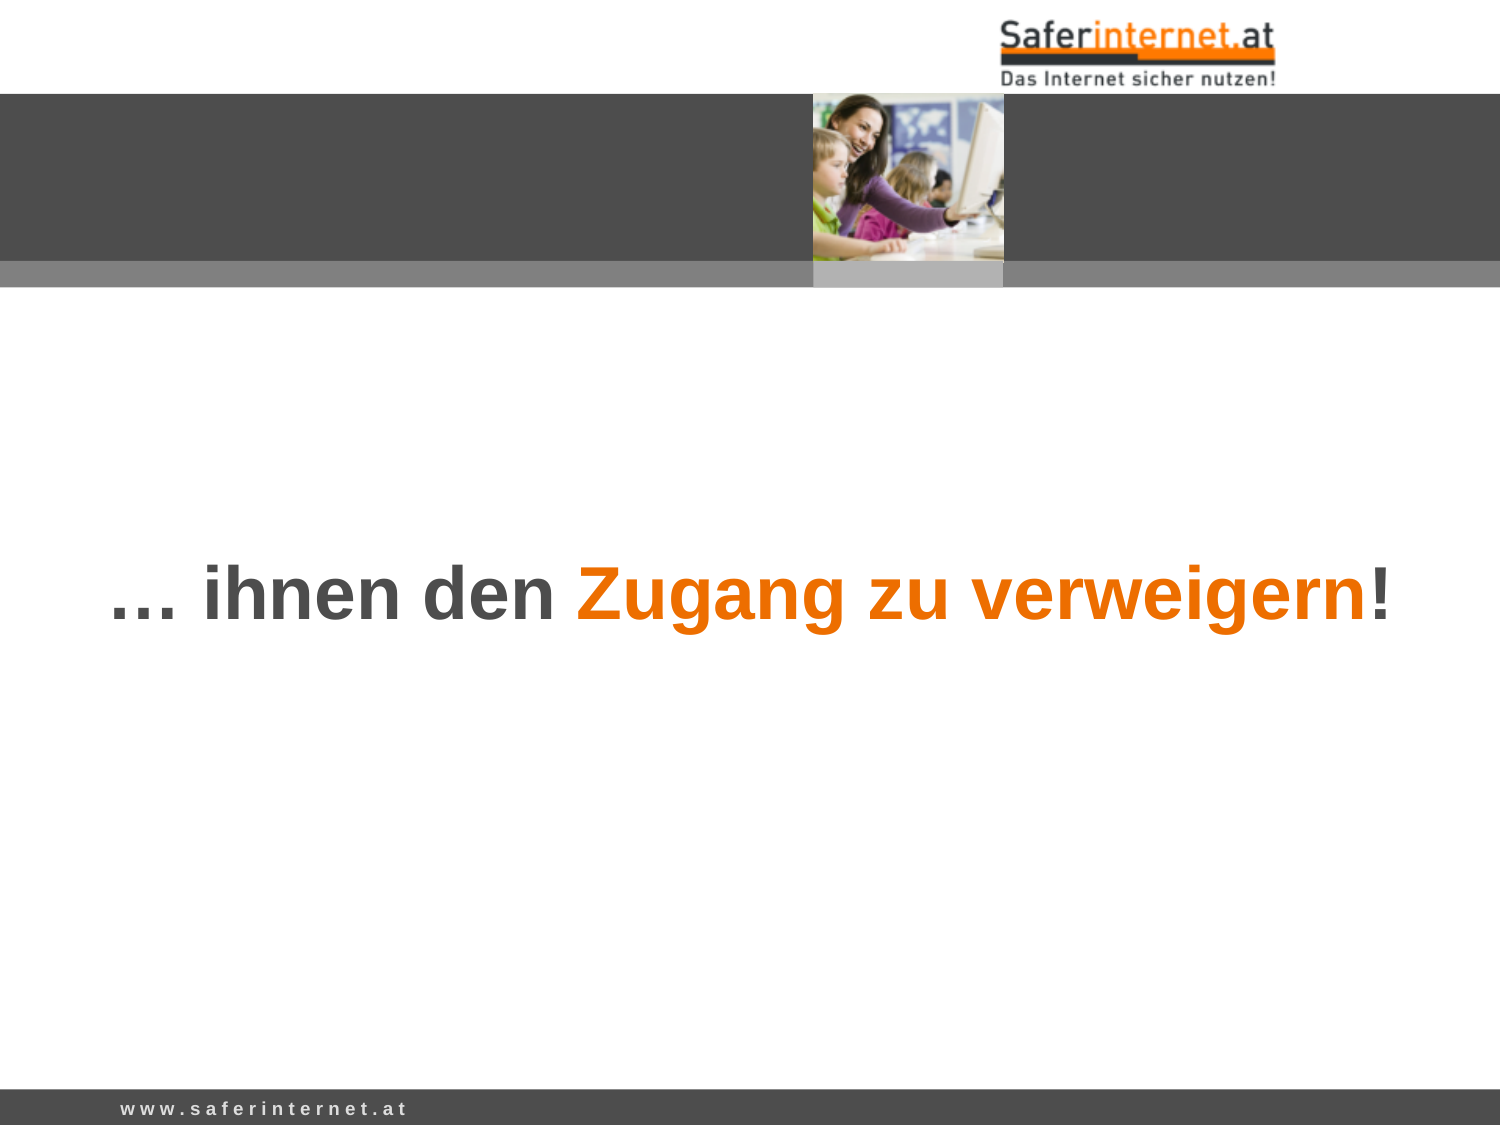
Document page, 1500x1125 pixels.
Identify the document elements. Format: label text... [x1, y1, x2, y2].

text_box … ihnen den Zugang zu verweigern! [43, 537, 1457, 808]
picture [994, 15, 1282, 92]
footer w w w . s a f e r i n t e r n e t . a t [105, 1089, 923, 1125]
picture [813, 93, 1004, 263]
